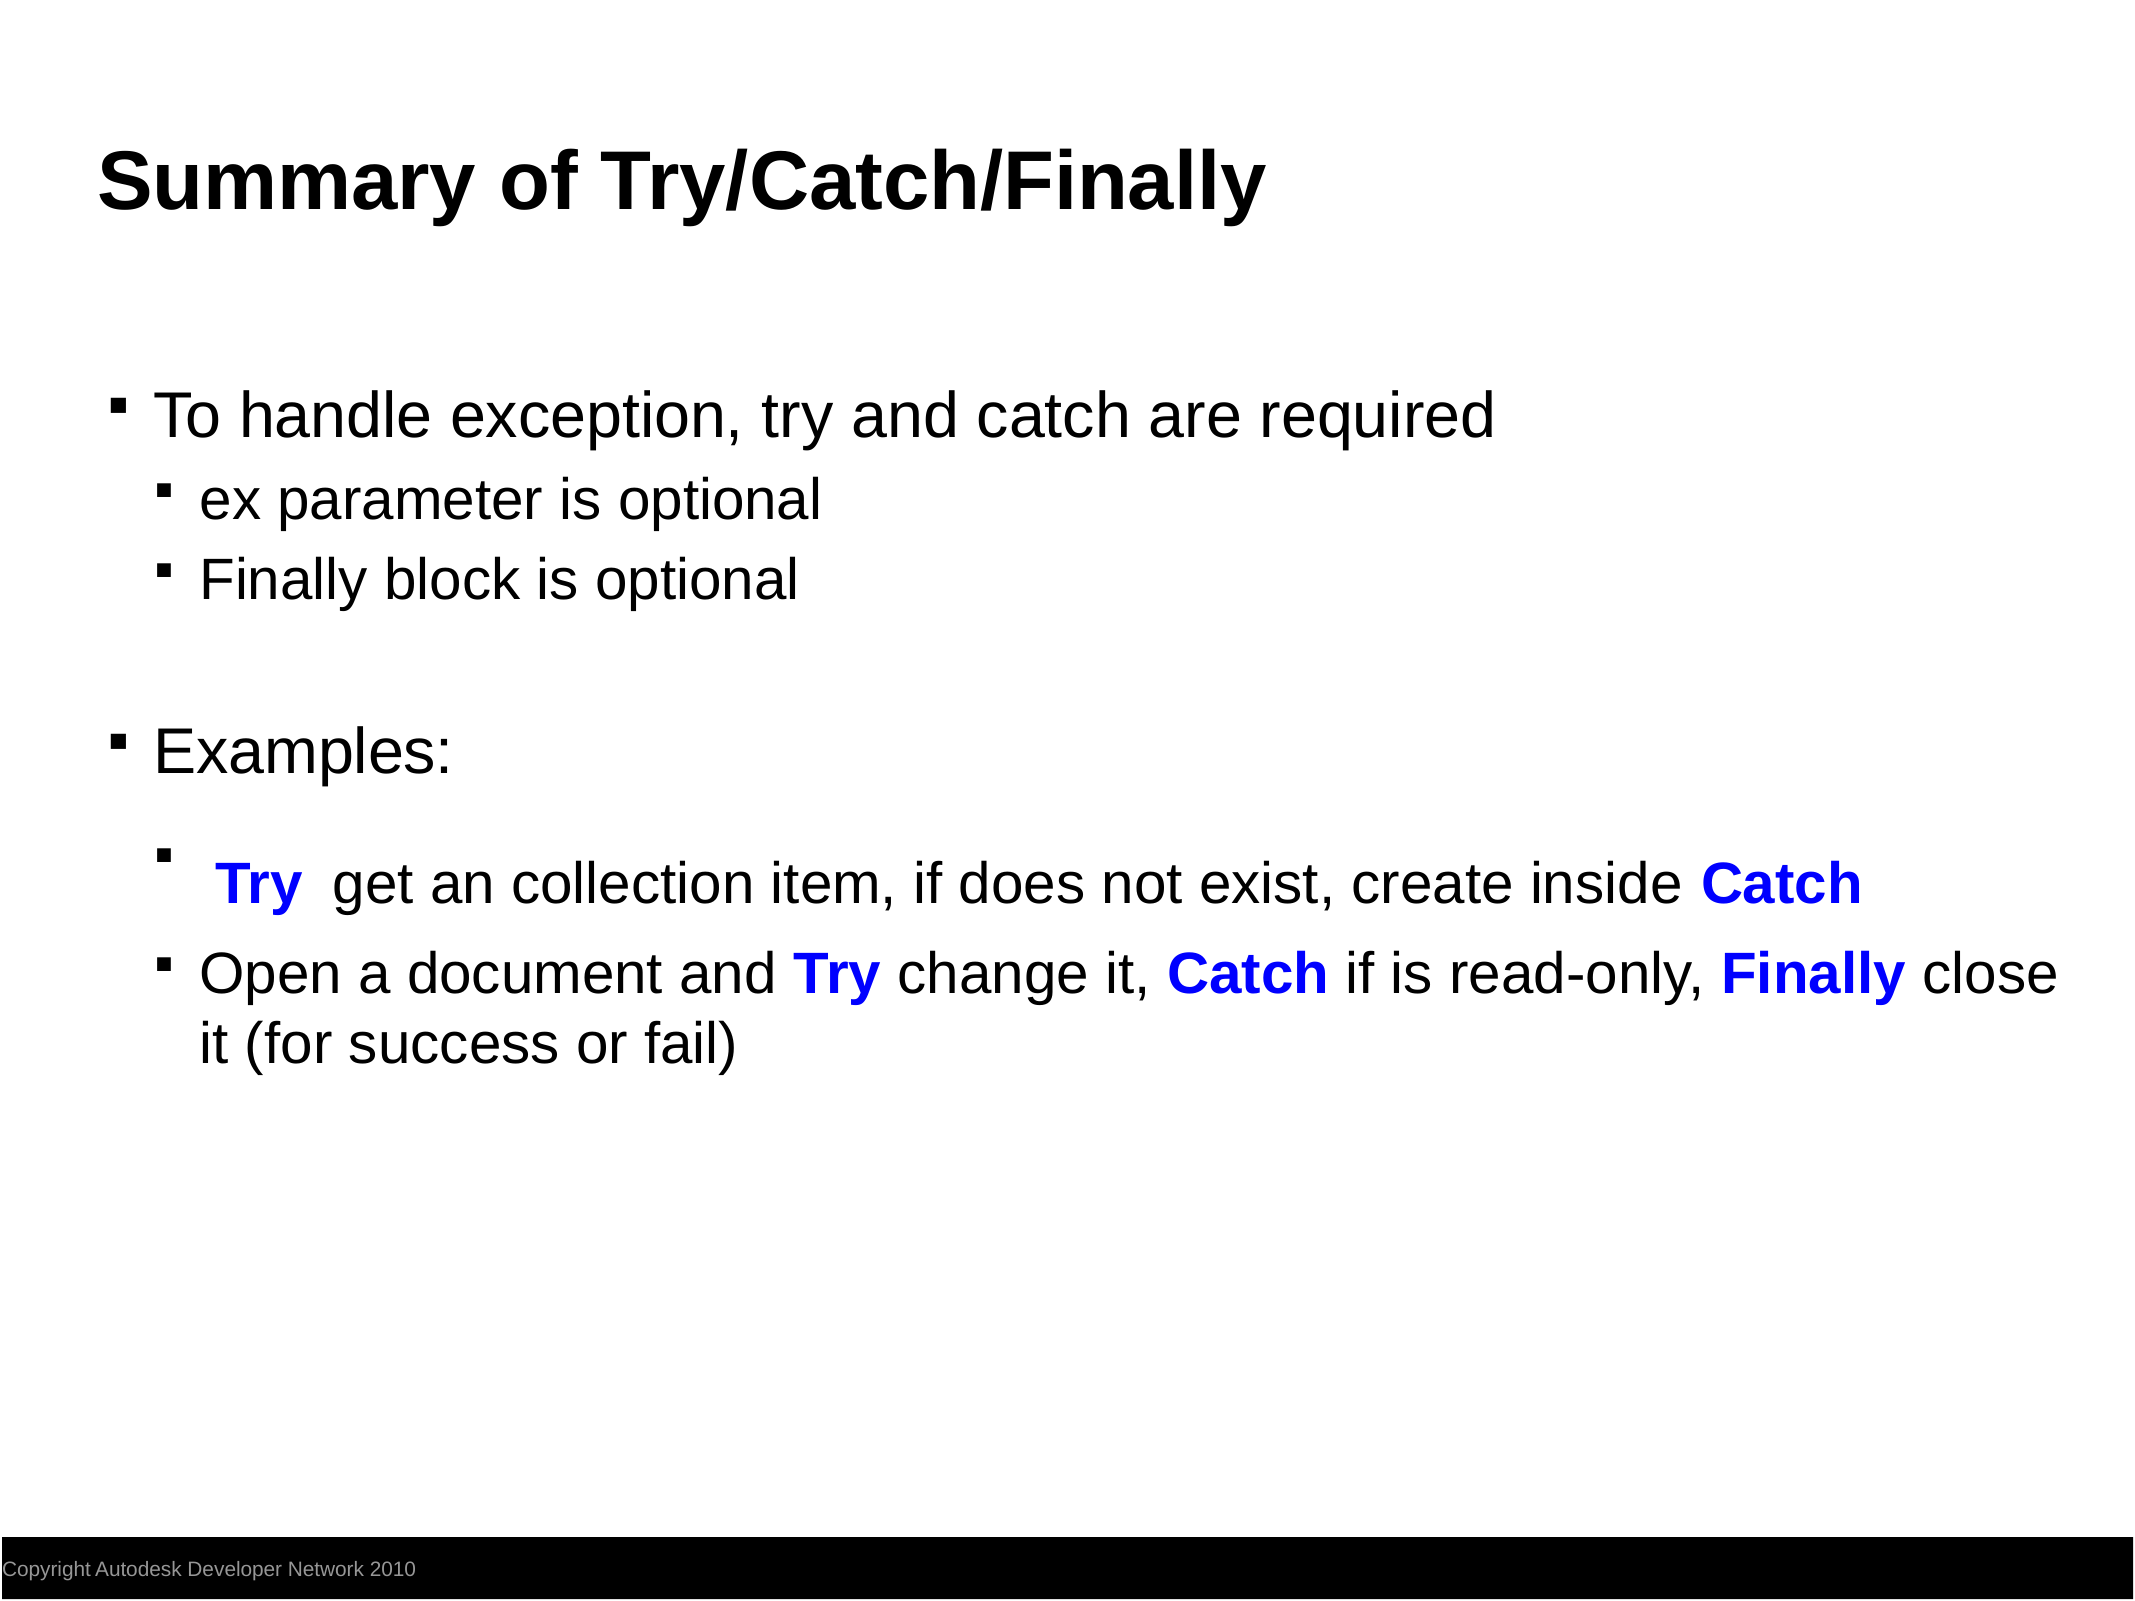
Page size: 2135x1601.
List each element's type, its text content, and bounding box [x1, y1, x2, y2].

title Summary of Try/Catch/Finally [96, 59, 2028, 293]
list To handle exception, try and catch are required ex parameter is optional Finally block is optional Examples: Try get an collection item, if does not exist, create inside Catch Open a document and Try change it, Catch if is read-only, Finally close it (for success or fail) [106, 372, 2082, 1431]
